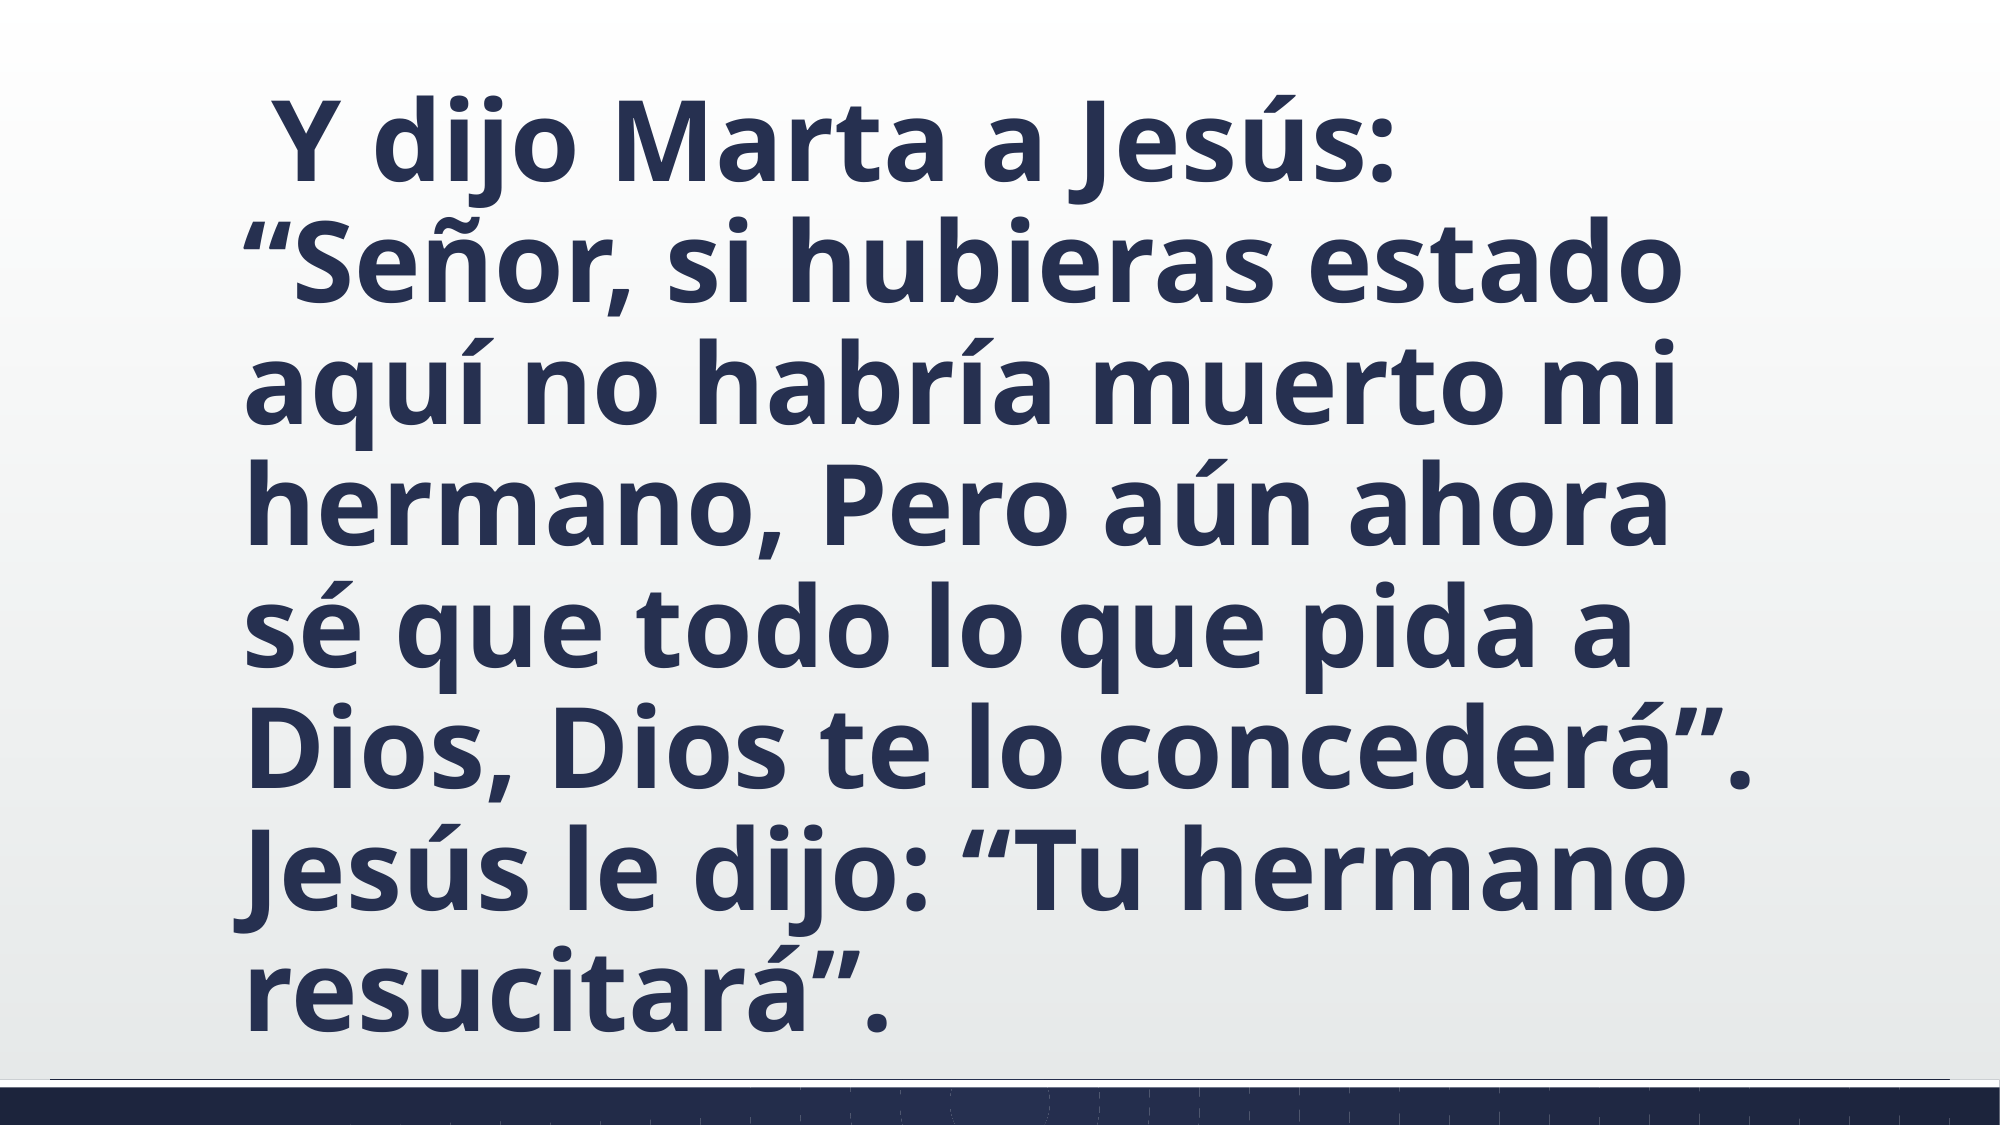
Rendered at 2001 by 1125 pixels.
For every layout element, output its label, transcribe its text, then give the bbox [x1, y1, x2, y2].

list Y dijo Marta a Jesús: “Señor, si hubieras estado aquí no habría muerto mi hermano, Pero aún ahora sé que todo lo que pida a Dios, Dios te lo concederá”. Jesús le dijo: “Tu hermano resucitará”. [219, 76, 1780, 990]
